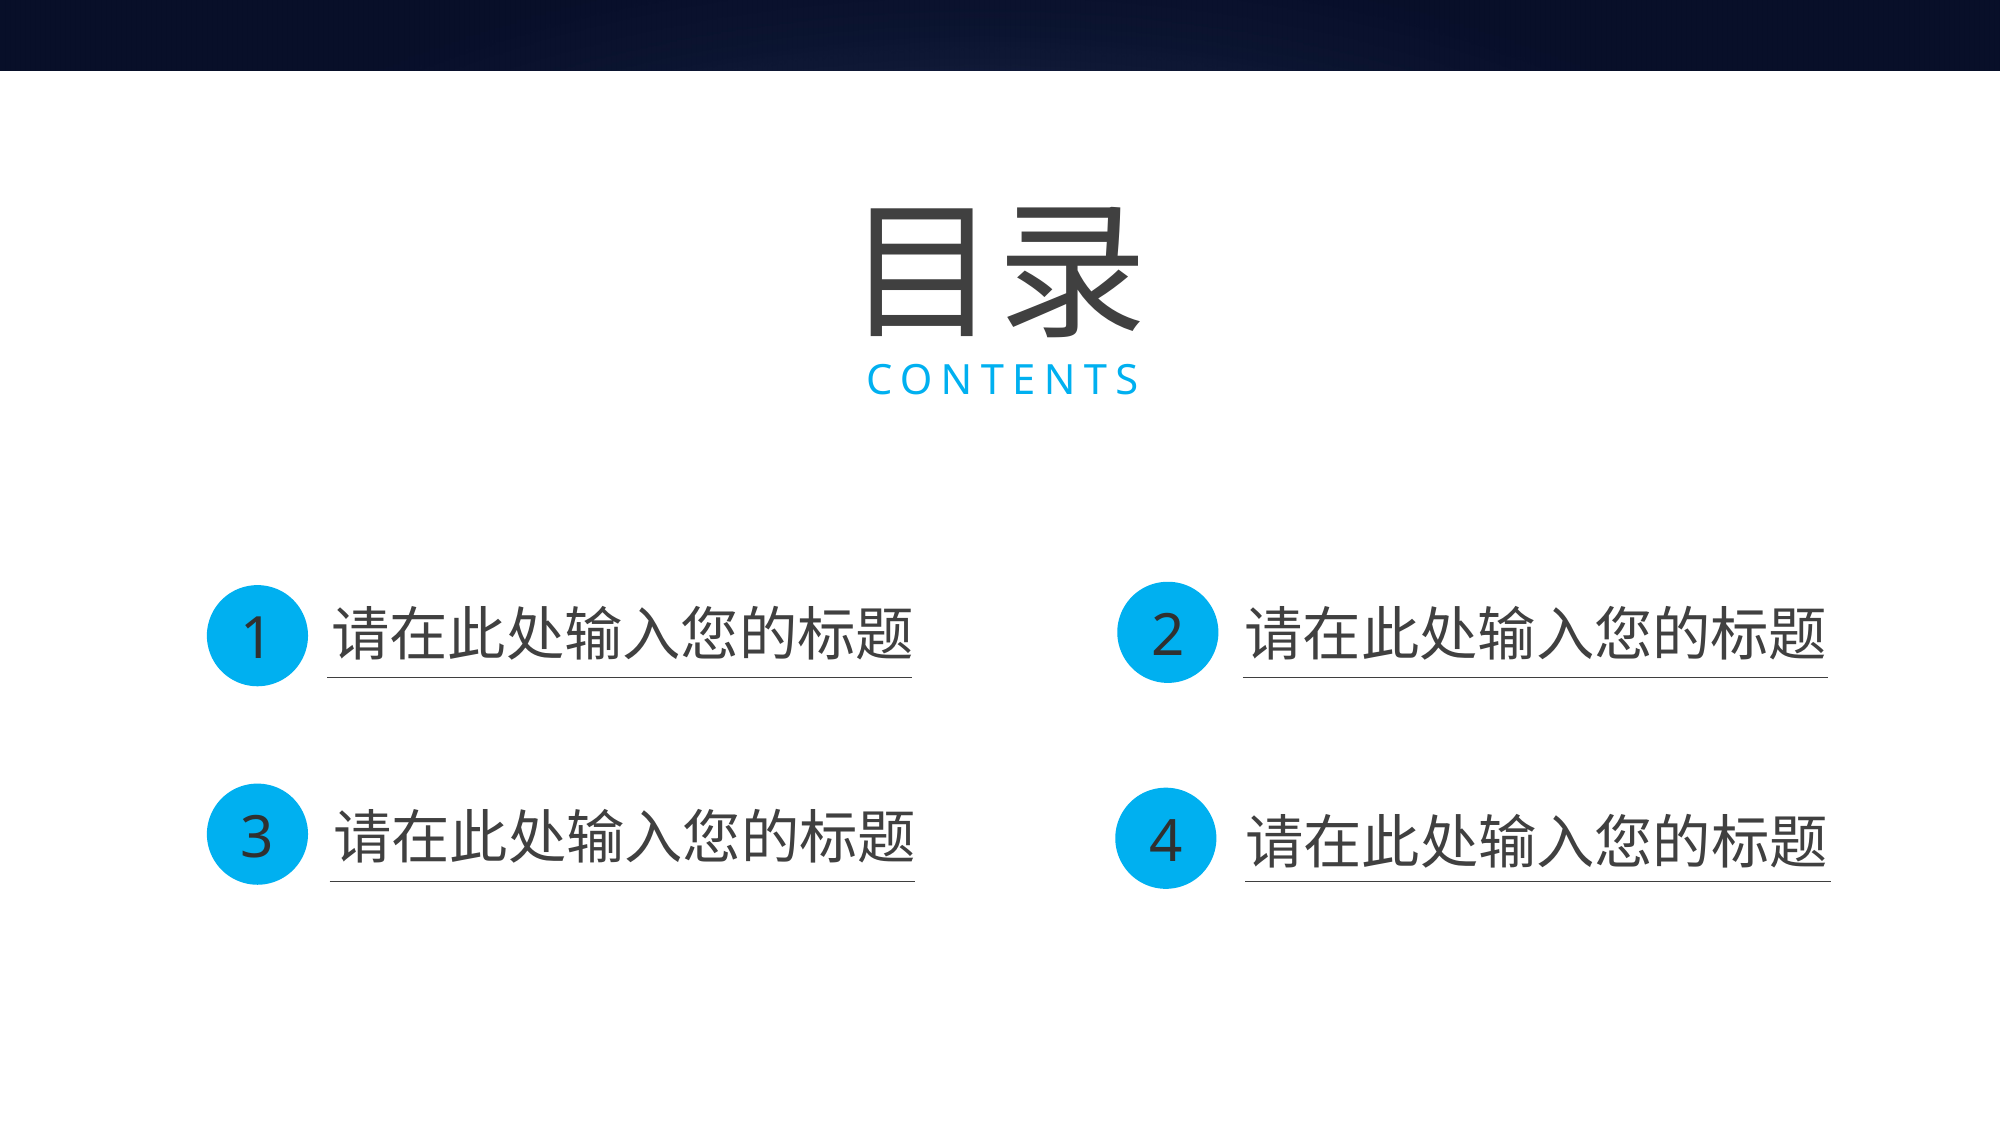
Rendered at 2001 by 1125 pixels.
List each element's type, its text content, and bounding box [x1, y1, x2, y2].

text_box 请在此处输入您的标题 [318, 792, 931, 878]
text_box 请在此处输入您的标题 [1229, 590, 1843, 675]
text_box 请在此处输入您的标题 [316, 590, 929, 675]
text_box 目录 [833, 167, 1163, 363]
text_box 4 [1114, 786, 1218, 890]
text_box 请在此处输入您的标题 [1230, 798, 1843, 883]
text_box 1 [205, 584, 310, 688]
text_box 2 [1116, 580, 1220, 684]
picture [0, 0, 2000, 71]
text_box CONTENTS [851, 345, 1207, 432]
text_box 3 [205, 782, 310, 886]
